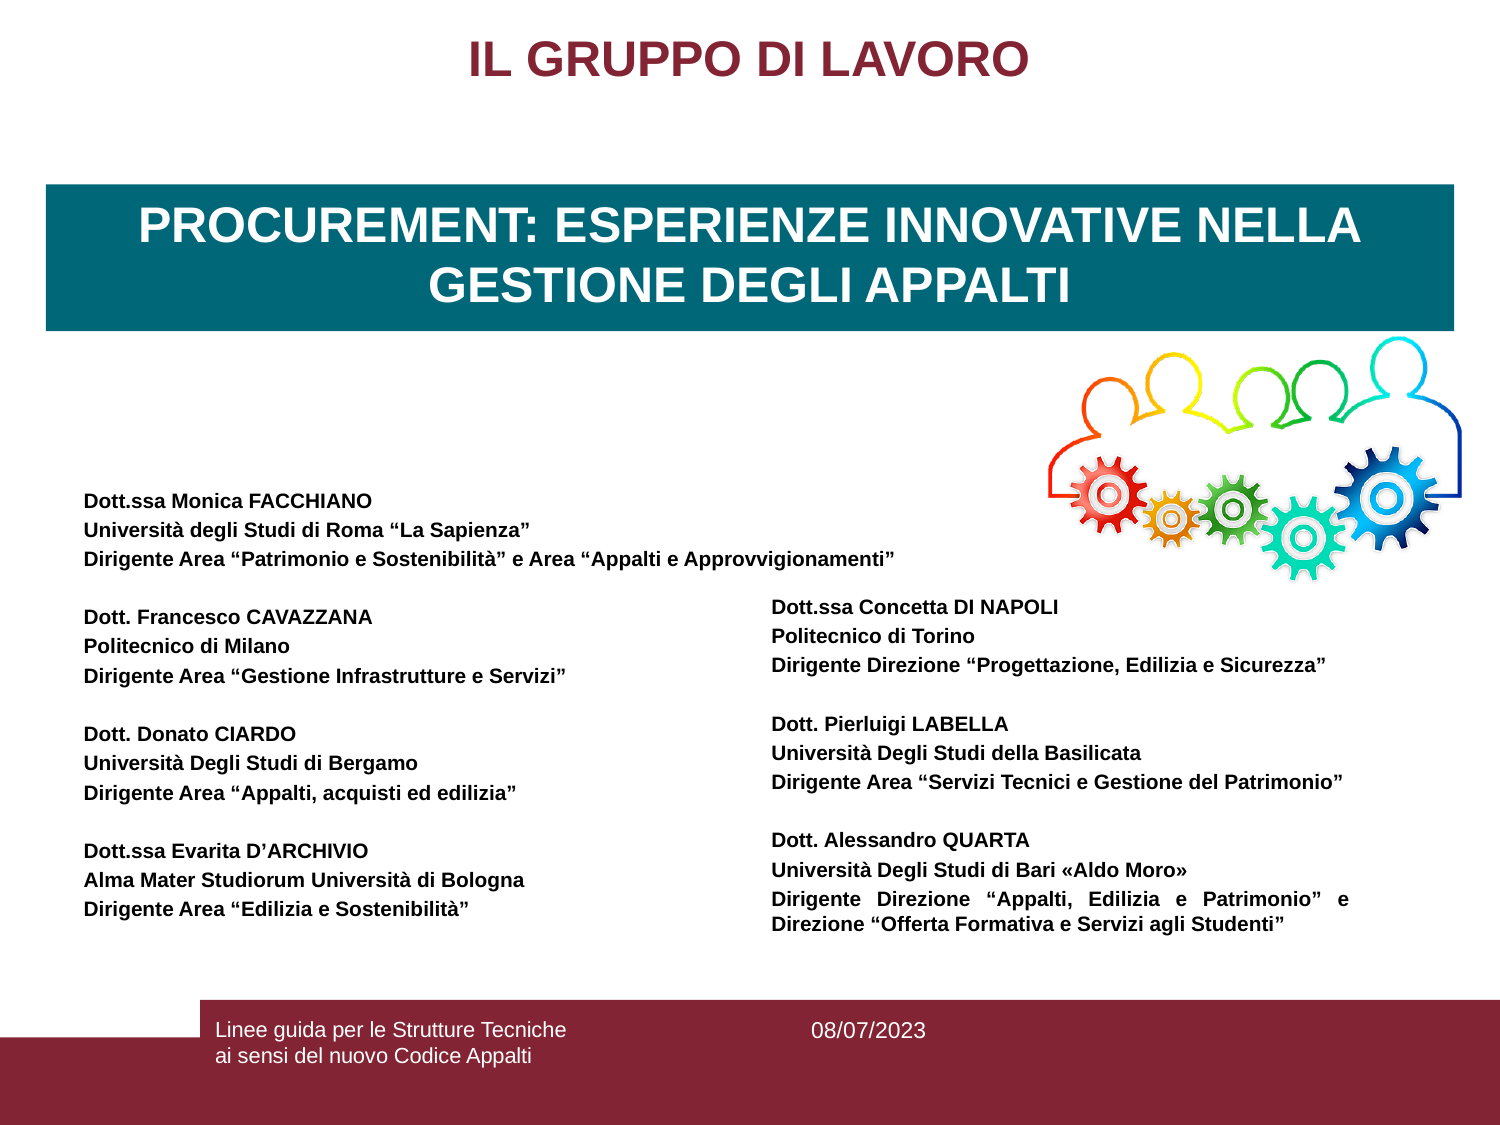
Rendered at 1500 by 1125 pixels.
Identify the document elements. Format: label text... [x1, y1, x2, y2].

picture [1000, 290, 1497, 622]
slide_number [733, 1008, 1025, 1084]
footer Linee guida per le Strutture Tecniche ai sensi del nuovo Codice Appalti [200, 1008, 733, 1084]
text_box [12, 479, 1400, 953]
text_box IL GRUPPO DI LAVORO [45, 19, 1455, 110]
list PROCUREMENT: ESPERIENZE INNOVATIVE NELLA GESTIONE DEGLI APPALTI [45, 184, 1455, 332]
